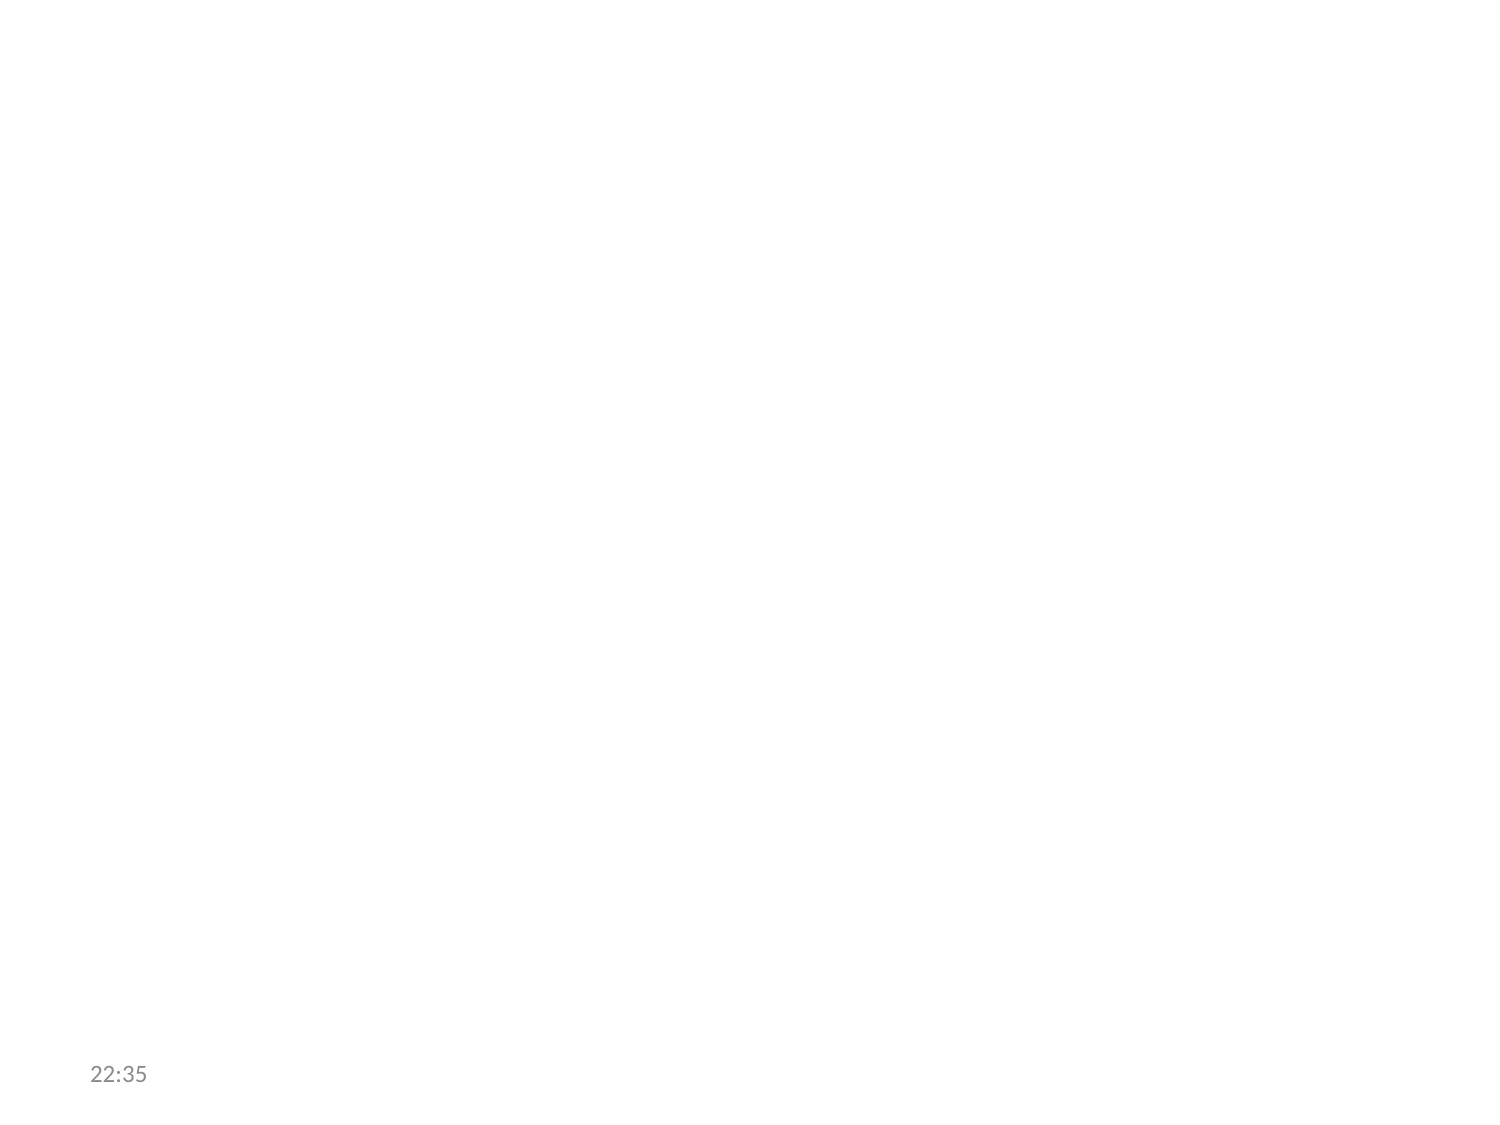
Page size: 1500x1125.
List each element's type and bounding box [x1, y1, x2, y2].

slide_number [75, 1042, 425, 1103]
